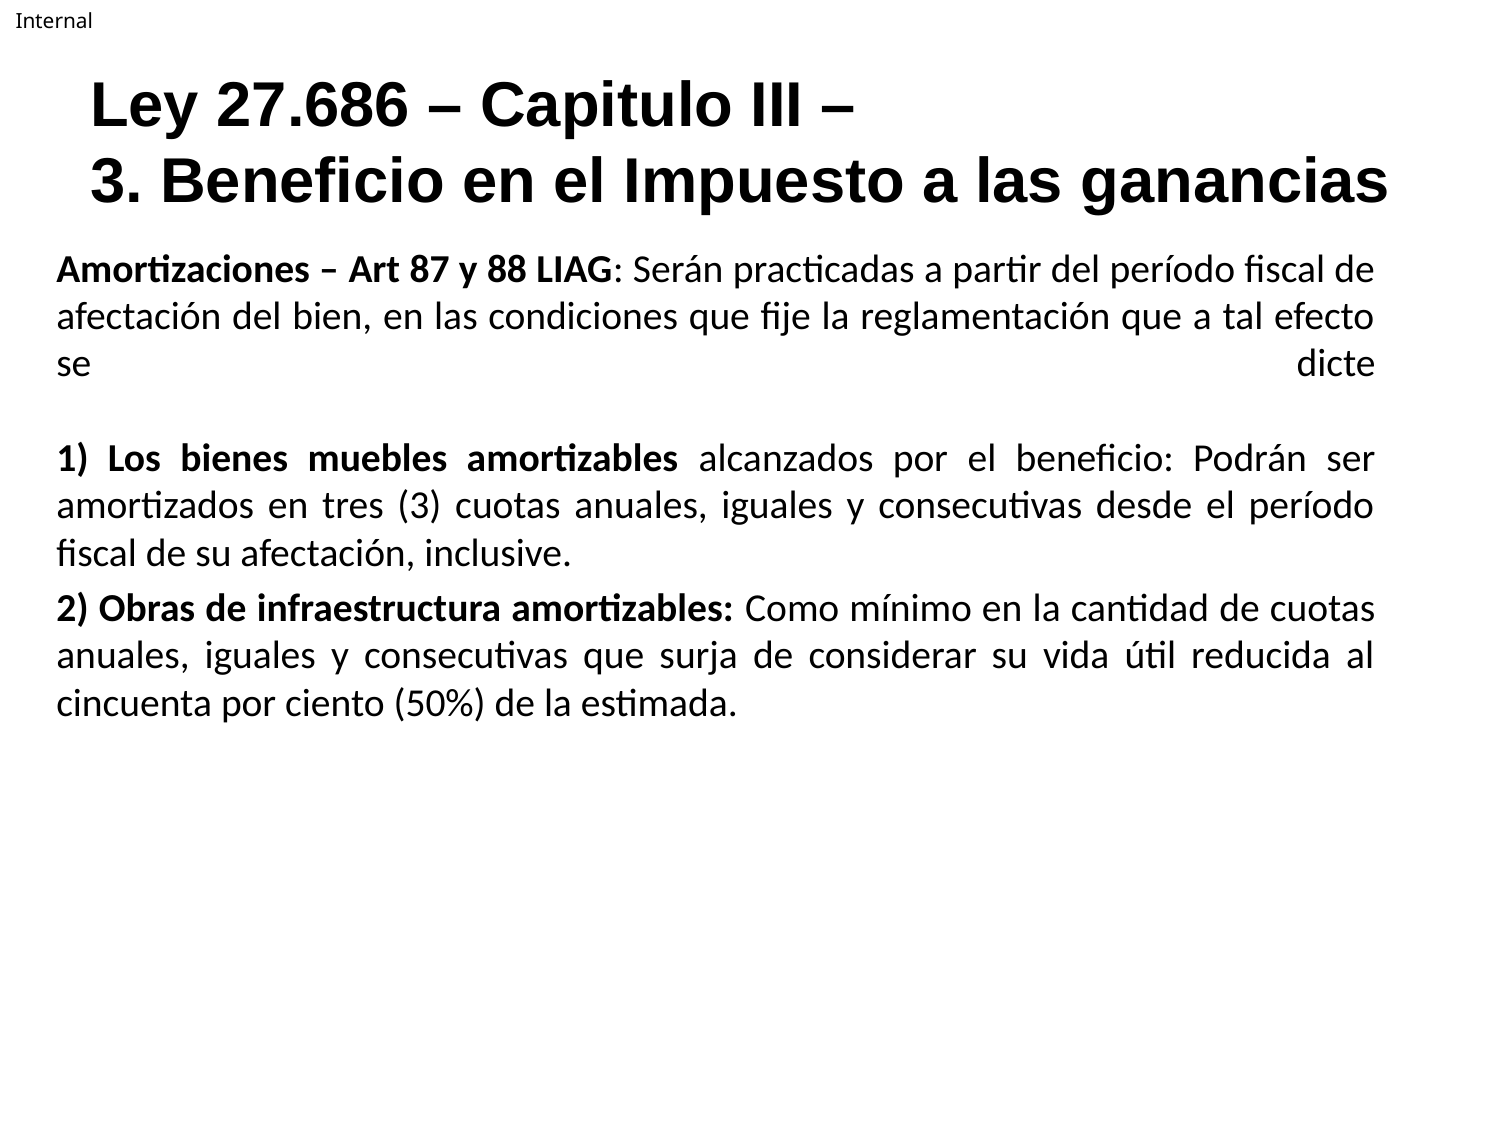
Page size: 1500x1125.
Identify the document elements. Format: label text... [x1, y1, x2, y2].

list Amortizaciones – Art 87 y 88 LIAG: Serán practicadas a partir del período fiscal de afectación del bien, en las condiciones que fije la reglamentación que a tal efecto se dicte 1) Los bienes muebles amortizables alcanzados por el beneficio: Podrán ser amortizados en tres (3) cuotas anuales, iguales y consecutivas desde el período fiscal de su afectación, inclusive. 2) Obras de infraestructura amortizables: Como mínimo en la cantidad de cuotas anuales, iguales y consecutivas que surja de considerar su vida útil reducida al cincuenta por ciento (50%) de la estimada. [41, 235, 1392, 978]
title Ley 27.686 – Capitulo III – 3. Beneficio en el Impuesto a las ganancias [75, 45, 1425, 233]
